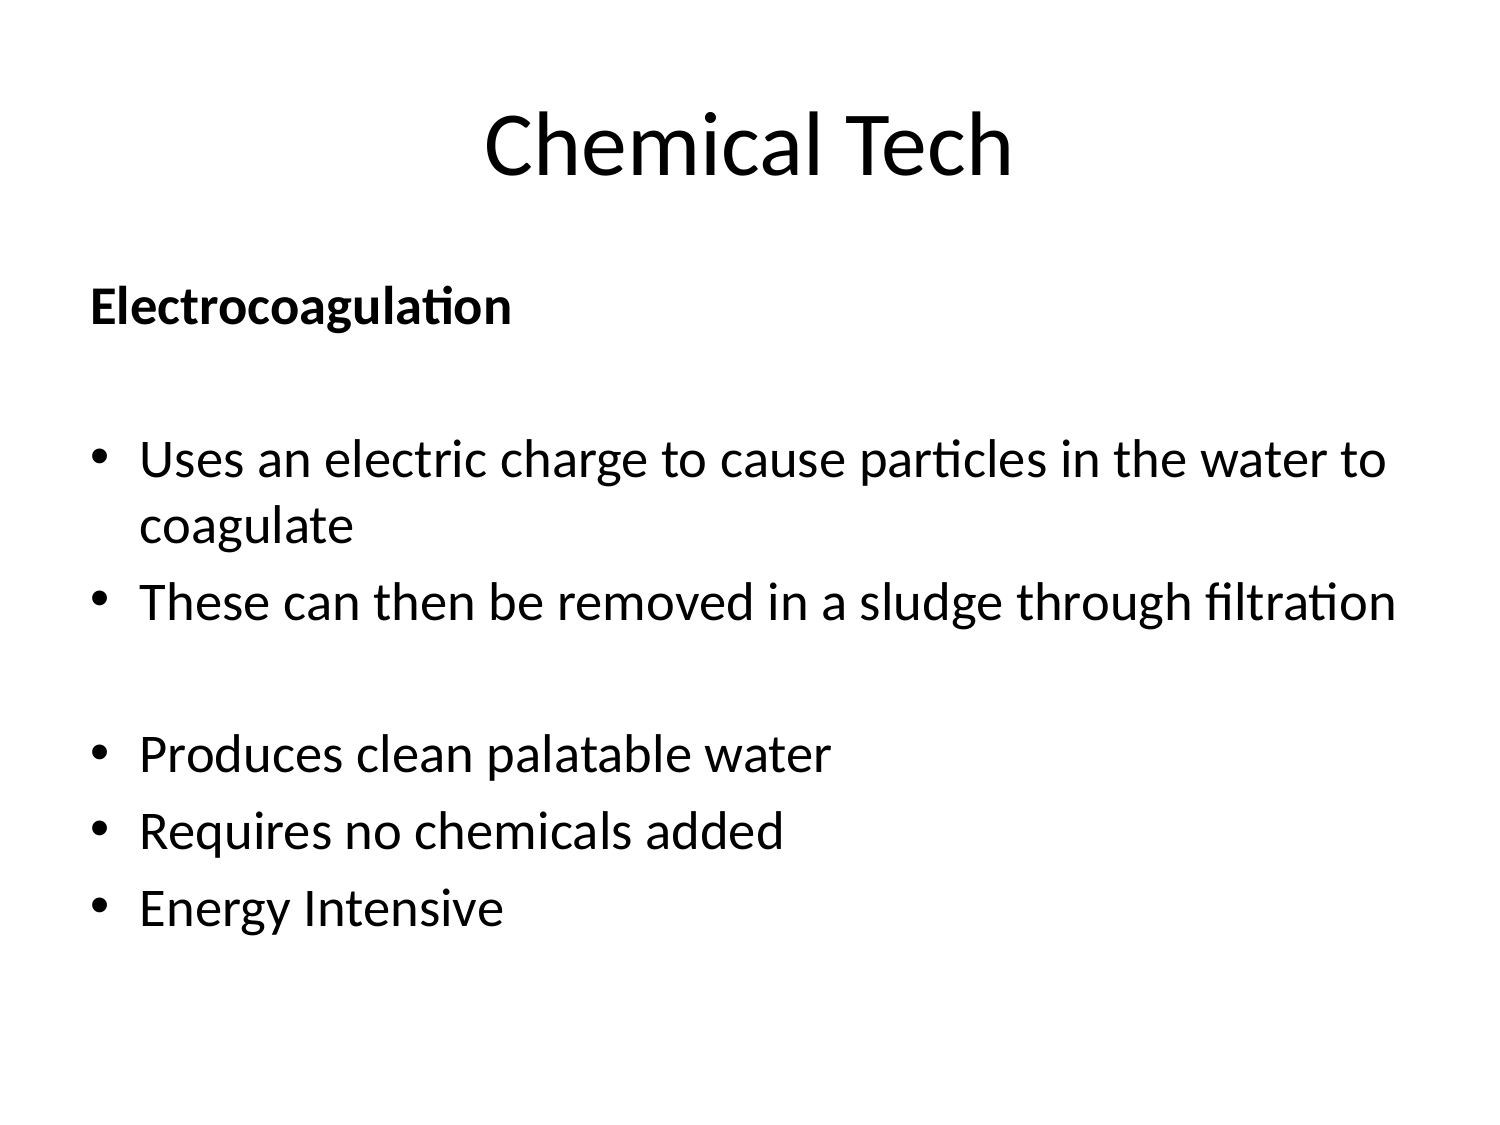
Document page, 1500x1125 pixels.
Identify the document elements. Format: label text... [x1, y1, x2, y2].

list Electrocoagulation Uses an electric charge to cause particles in the water to coagulate These can then be removed in a sludge through filtration Produces clean palatable water Requires no chemicals added Energy Intensive [75, 262, 1425, 1005]
title Chemical Tech [75, 45, 1425, 233]
